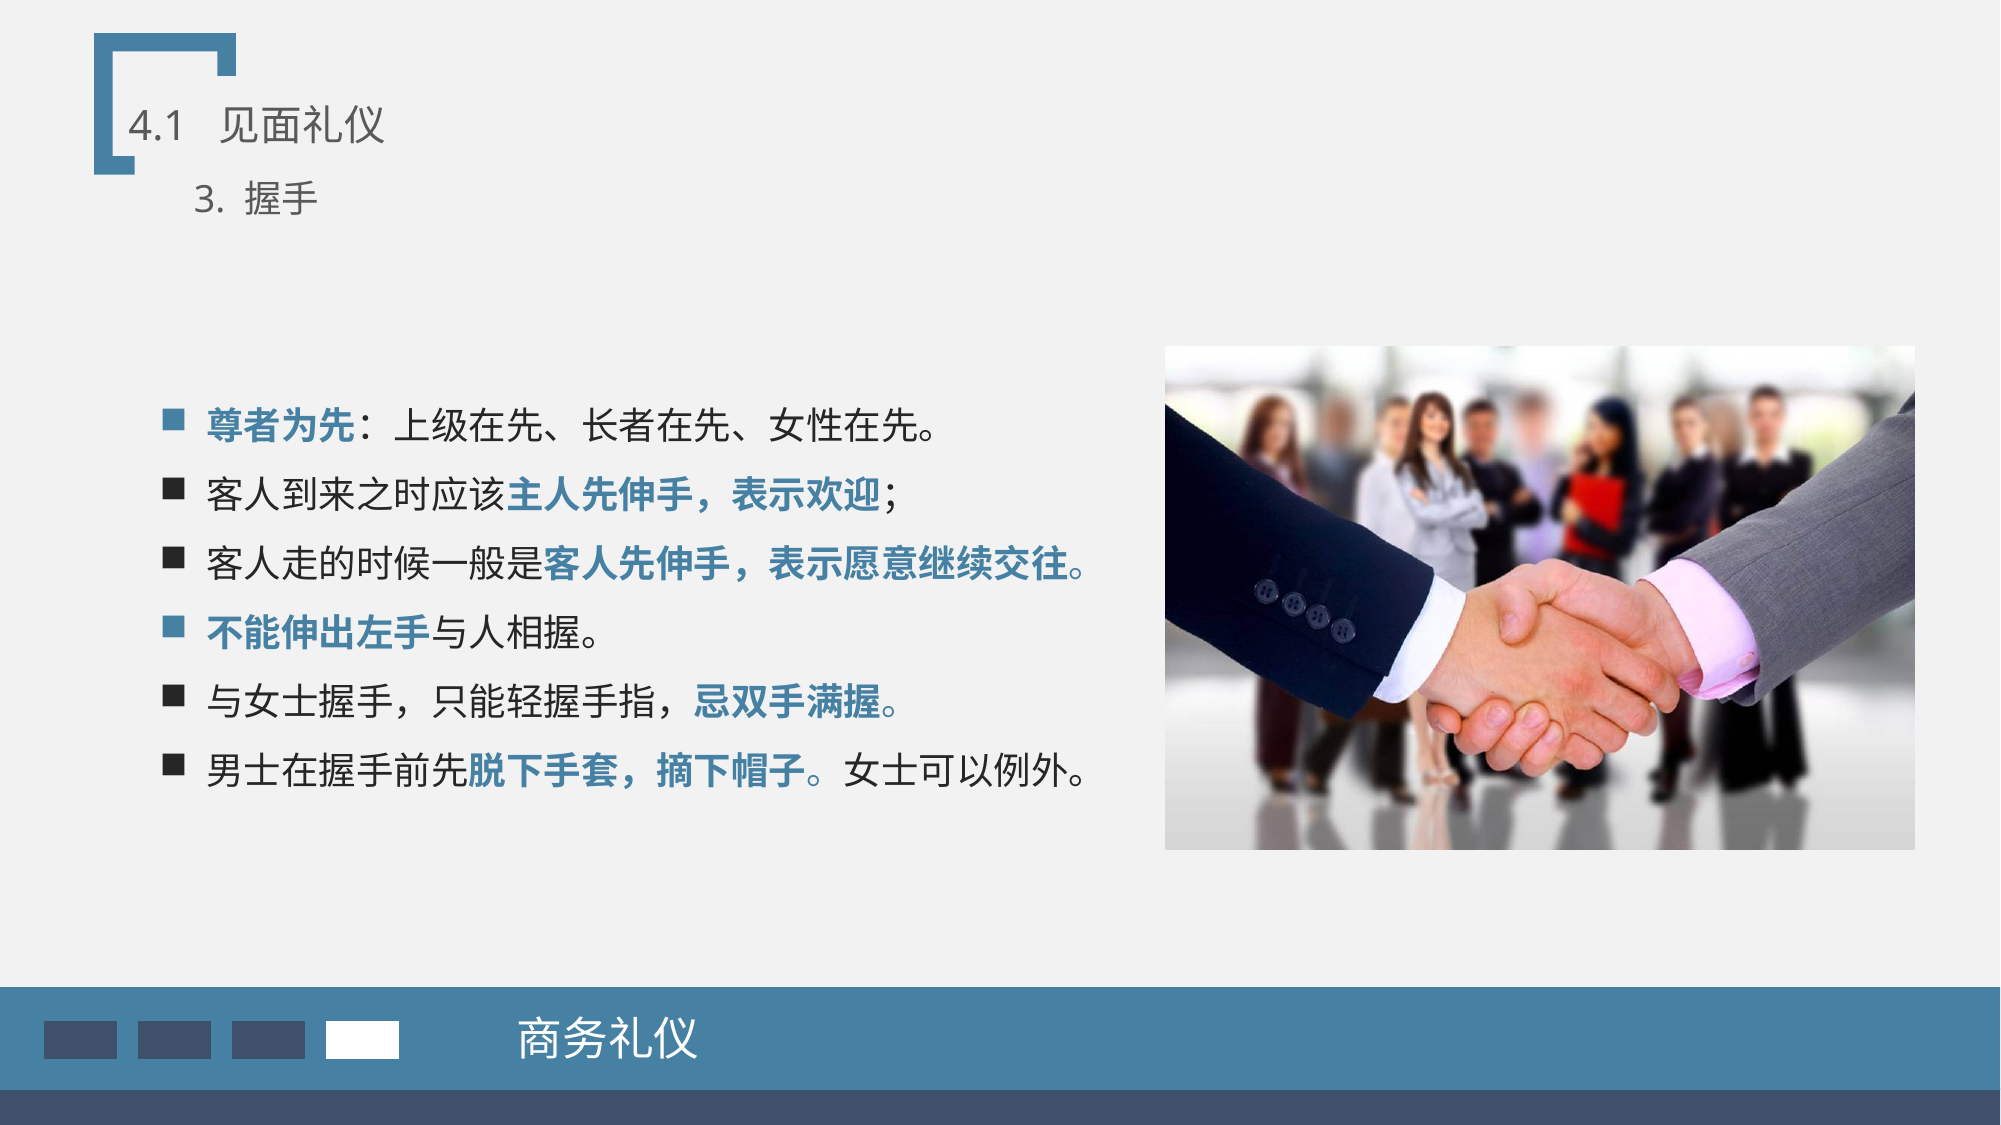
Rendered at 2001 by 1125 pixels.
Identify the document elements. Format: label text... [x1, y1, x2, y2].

text_box 4.1 见面礼仪 [113, 91, 704, 156]
text_box 尊者为先：上级在先、长者在先、女性在先。 客人到来之时应该主人先伸手，表示欢迎； 客人走的时候一般是客人先伸手，表示愿意继续交往。 不能伸出左手与人相握。 与女士握手，只能轻握手指，忌双手满握。 男士在握手前先脱下手套，摘下帽子。女士可以例外。 [144, 378, 1165, 800]
text_box 3. 握手 [179, 167, 862, 228]
picture [1165, 346, 1915, 850]
